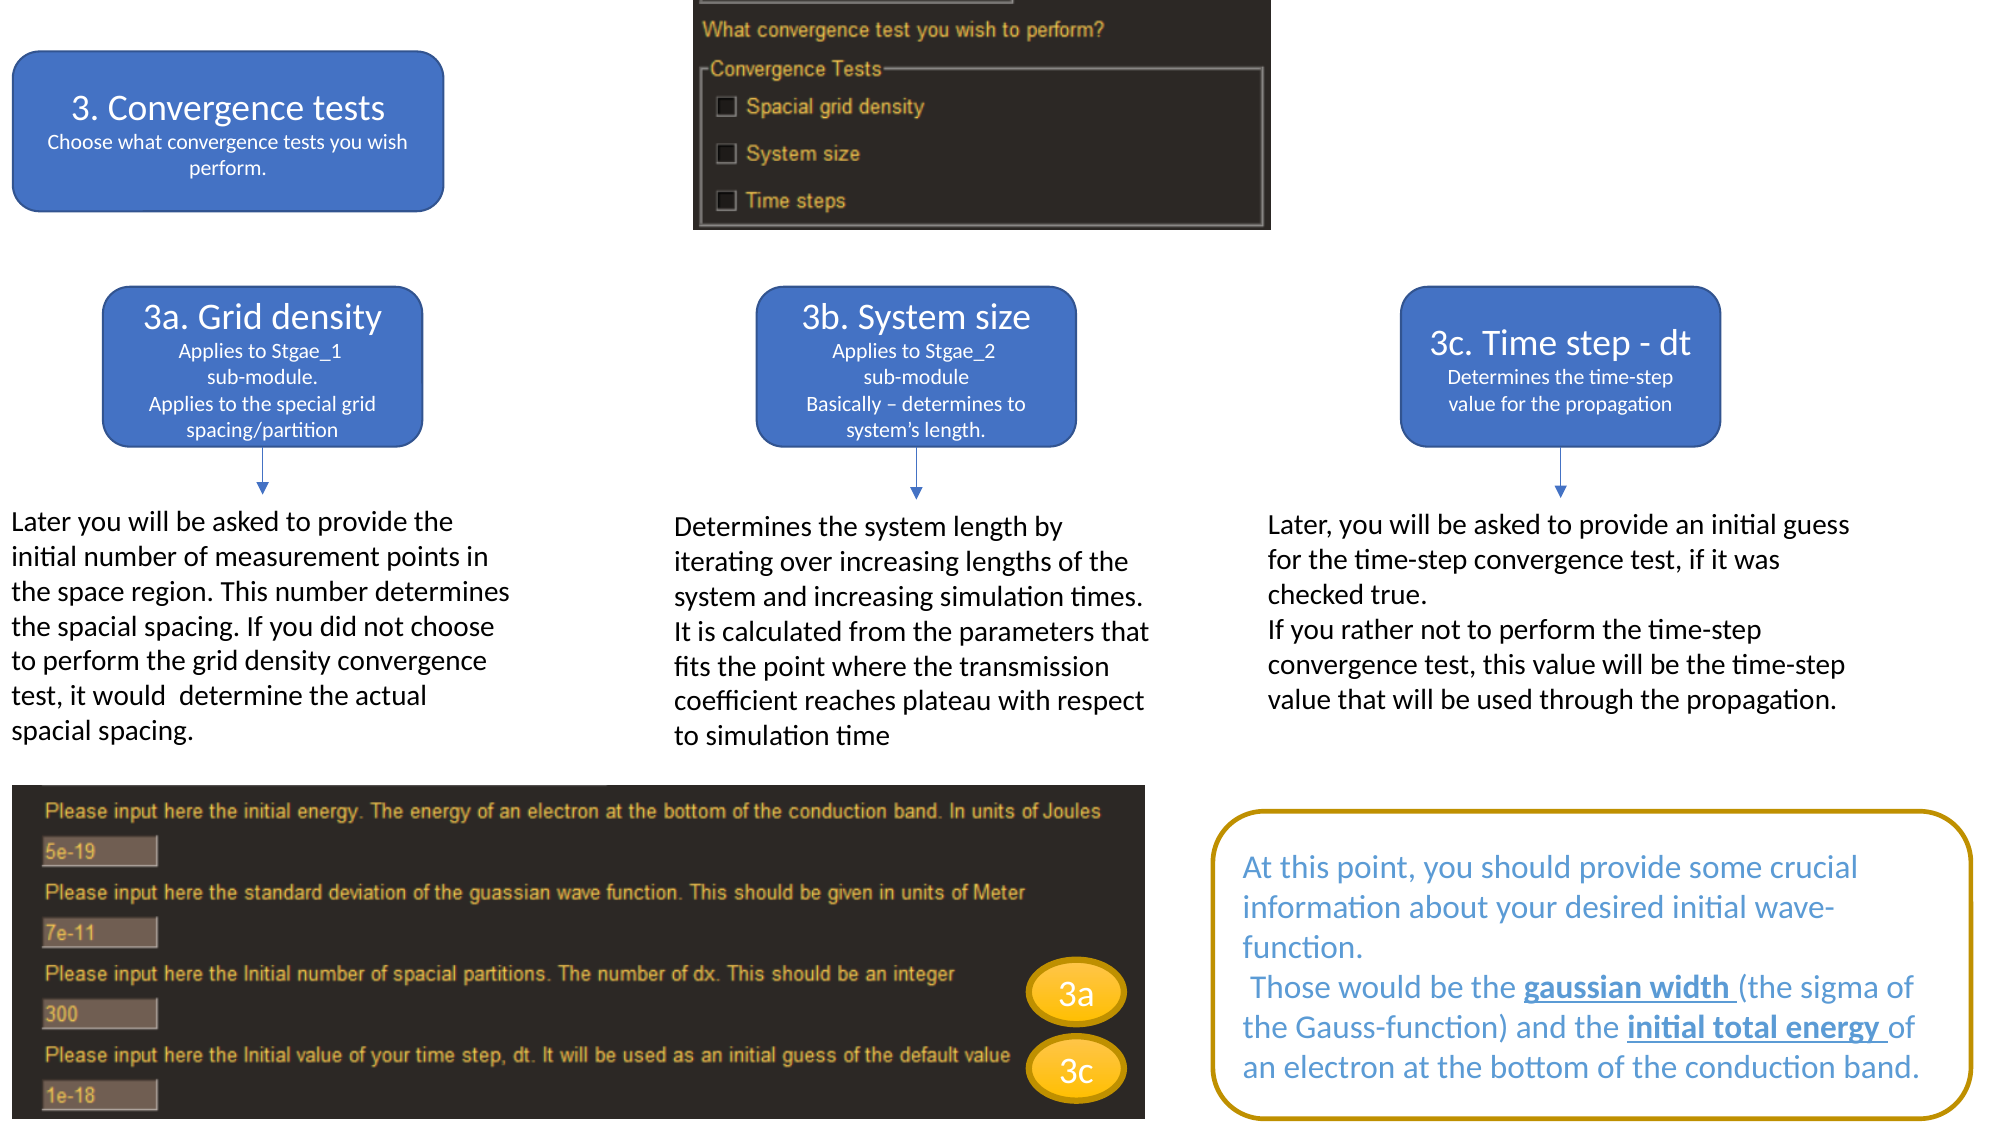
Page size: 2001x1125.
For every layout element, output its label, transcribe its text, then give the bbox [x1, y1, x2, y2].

text_box Later you will be asked to provide the initial number of measurement points in the space region. This number determines the spacial spacing. If you did not choose to perform the grid density convergence test, it would determine the actual spacial spacing. [0, 494, 529, 754]
text_box 3a. Grid density Applies to Stgae_1 sub-module. Applies to the special grid spacing/partition [101, 285, 424, 448]
text_box Determines the system length by iterating over increasing lengths of the system and increasing simulation times. It is calculated from the parameters that fits the point where the transmission coefficient reaches plateau with respect to simulation time [659, 499, 1174, 759]
text_box Later, you will be asked to provide an initial guess for the time-step convergence test, if it was checked true. If you rather not to perform the time-step convergence test, this value will be the time-step value that will be used through the propagation. [1253, 497, 1869, 723]
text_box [12, 784, 1145, 1119]
text_box 3. Convergence tests Choose what convergence tests you wish perform. [11, 50, 445, 213]
text_box 3b. System size Applies to Stgae_2 sub-module Basically – determines to system’s length. [755, 285, 1078, 448]
text_box 3c. Time step - dt Determines the time-step value for the propagation [1399, 285, 1722, 448]
text_box At this point, you should provide some crucial information about your desired initial wave-function. Those would be the gaussian width (the sigma of the Gauss-function) and the initial total energy of an electron at the bottom of the conduction band. [1212, 811, 1971, 1119]
picture [692, 0, 1271, 230]
